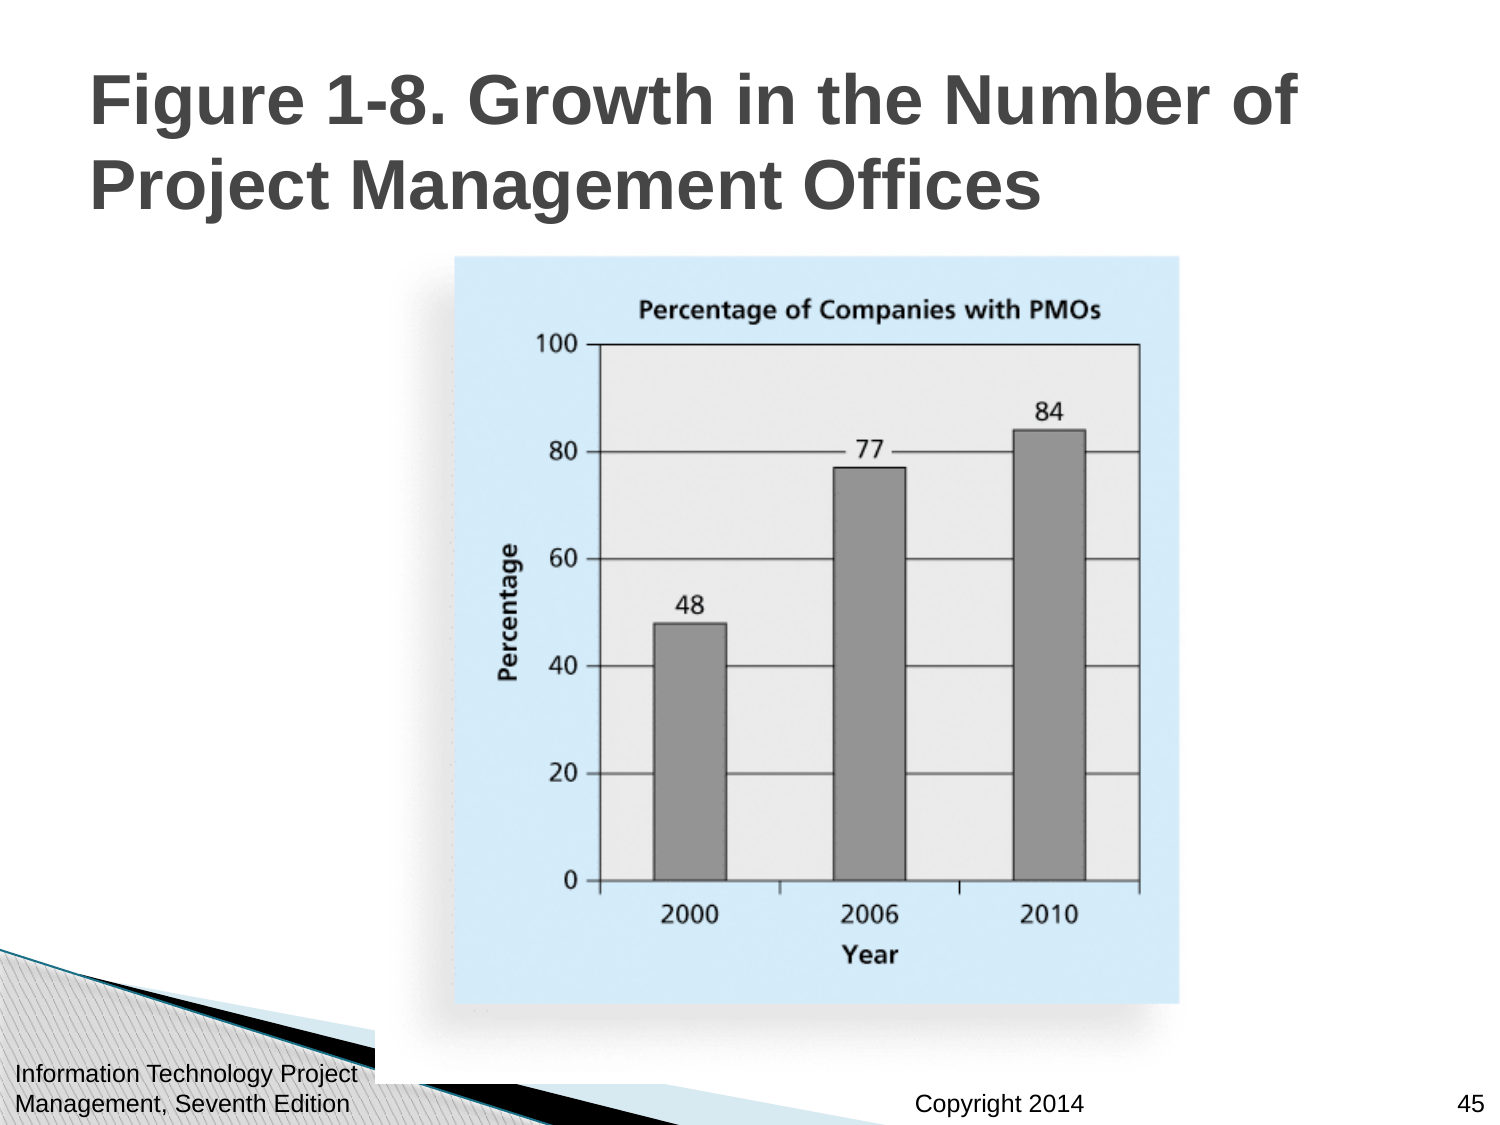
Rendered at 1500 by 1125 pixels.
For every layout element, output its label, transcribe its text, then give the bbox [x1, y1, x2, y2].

slide_number 45 [1408, 1065, 1500, 1125]
footer Information Technology Project Management, Seventh Edition [0, 1065, 425, 1125]
picture [374, 237, 1201, 1084]
title Figure 1-8. Growth in the Number of Project Management Offices [75, 45, 1425, 233]
